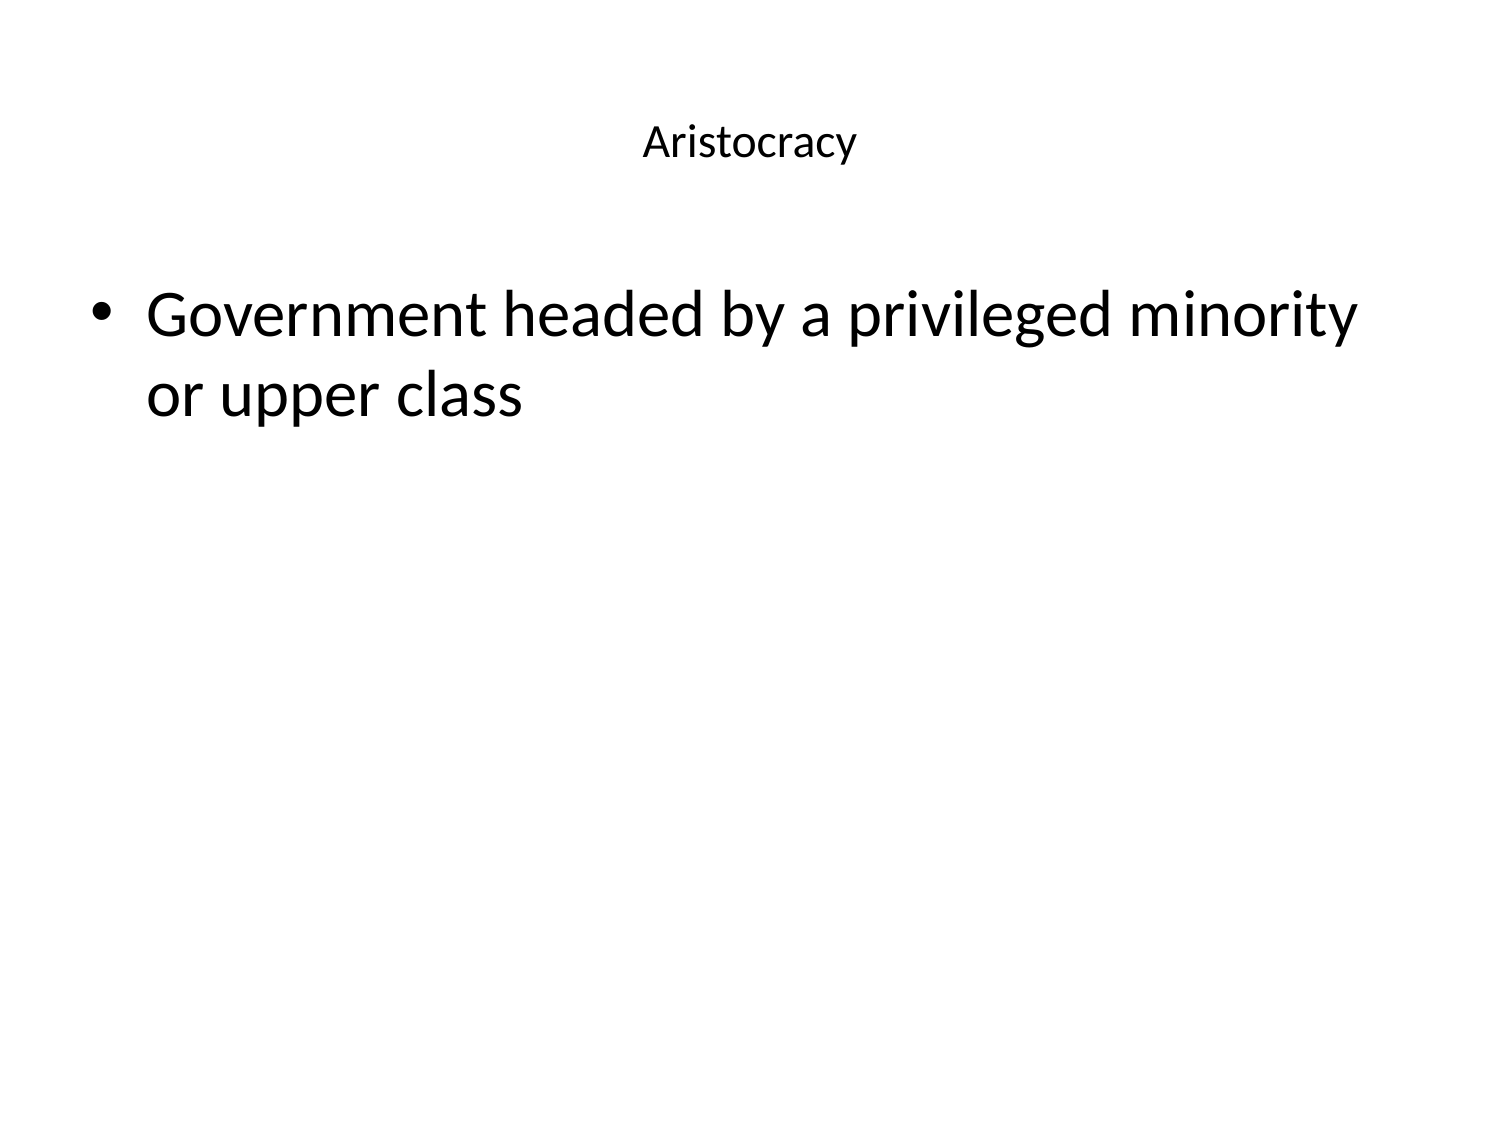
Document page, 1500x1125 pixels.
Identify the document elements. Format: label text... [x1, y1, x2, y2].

title Aristocracy [75, 45, 1425, 233]
list Government headed by a privileged minority or upper class [75, 262, 1425, 1005]
